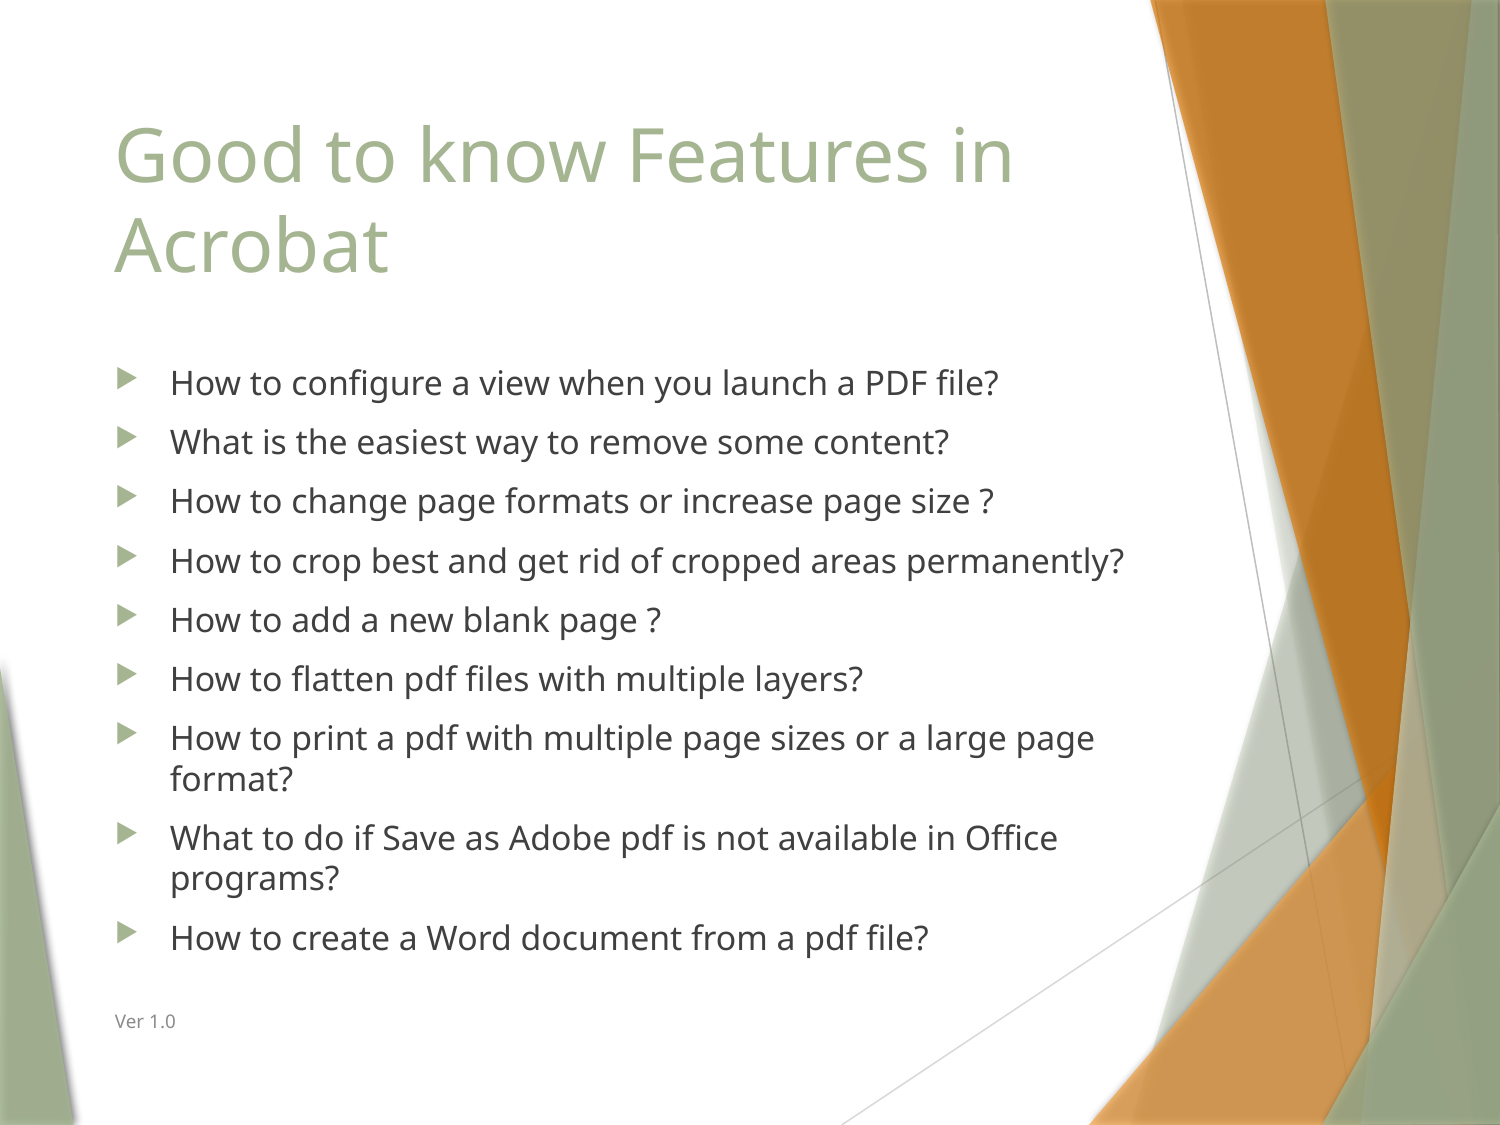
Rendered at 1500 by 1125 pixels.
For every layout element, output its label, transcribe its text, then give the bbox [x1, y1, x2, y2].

title Good to know Features in Acrobat [99, 99, 1142, 317]
footer Ver 1.0 [99, 991, 859, 1051]
list How to configure a view when you launch a PDF file? What is the easiest way to remove some content? How to change page formats or increase page size ? How to crop best and get rid of cropped areas permanently? How to add a new blank page ? How to flatten pdf files with multiple layers? How to print a pdf with multiple page sizes or a large page format? What to do if Save as Adobe pdf is not available in Office programs? How to create a Word document from a pdf file? [99, 354, 1142, 992]
